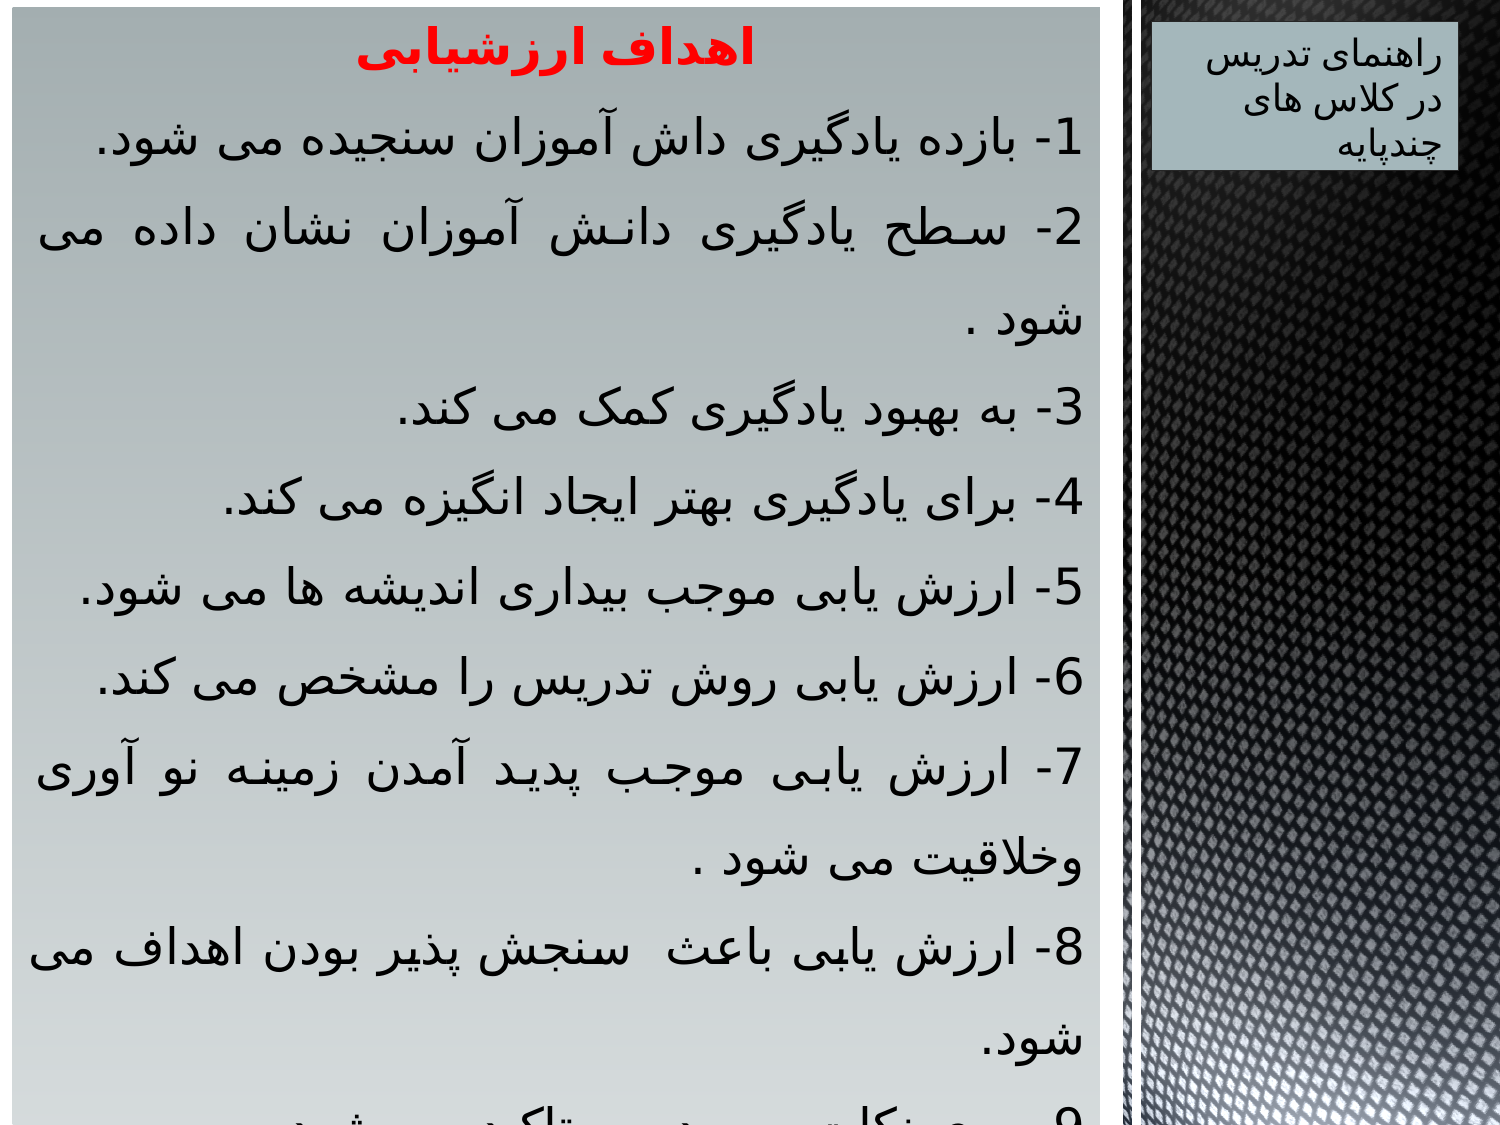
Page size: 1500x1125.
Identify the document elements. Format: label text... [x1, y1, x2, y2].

text_box راهنمای تدریس در کلاس های چندپایه [1151, 21, 1459, 171]
text_box اهداف ارزشیابی 1- بازده یادگیری داش آموزان سنجیده می شود. 2- سطح یادگیری دانش آموزان نشان داده می شود . 3- به بهبود یادگیری کمک می کند. 4- برای یادگیری بهتر ایجاد انگیزه می کند. 5- ارزش یابی موجب بیداری اندیشه ها می شود. 6- ارزش یابی روش تدریس را مشخص می کند. 7- ارزش یابی موجب پدید آمدن زمینه نو آوری وخلاقیت می شود . 8- ارزش یابی باعث سنجش پذیر بودن اهداف می شود. 9- روی نکات مهم درس تاکید می شود. . . [12, 7, 1100, 1125]
picture [1123, 0, 1500, 1125]
